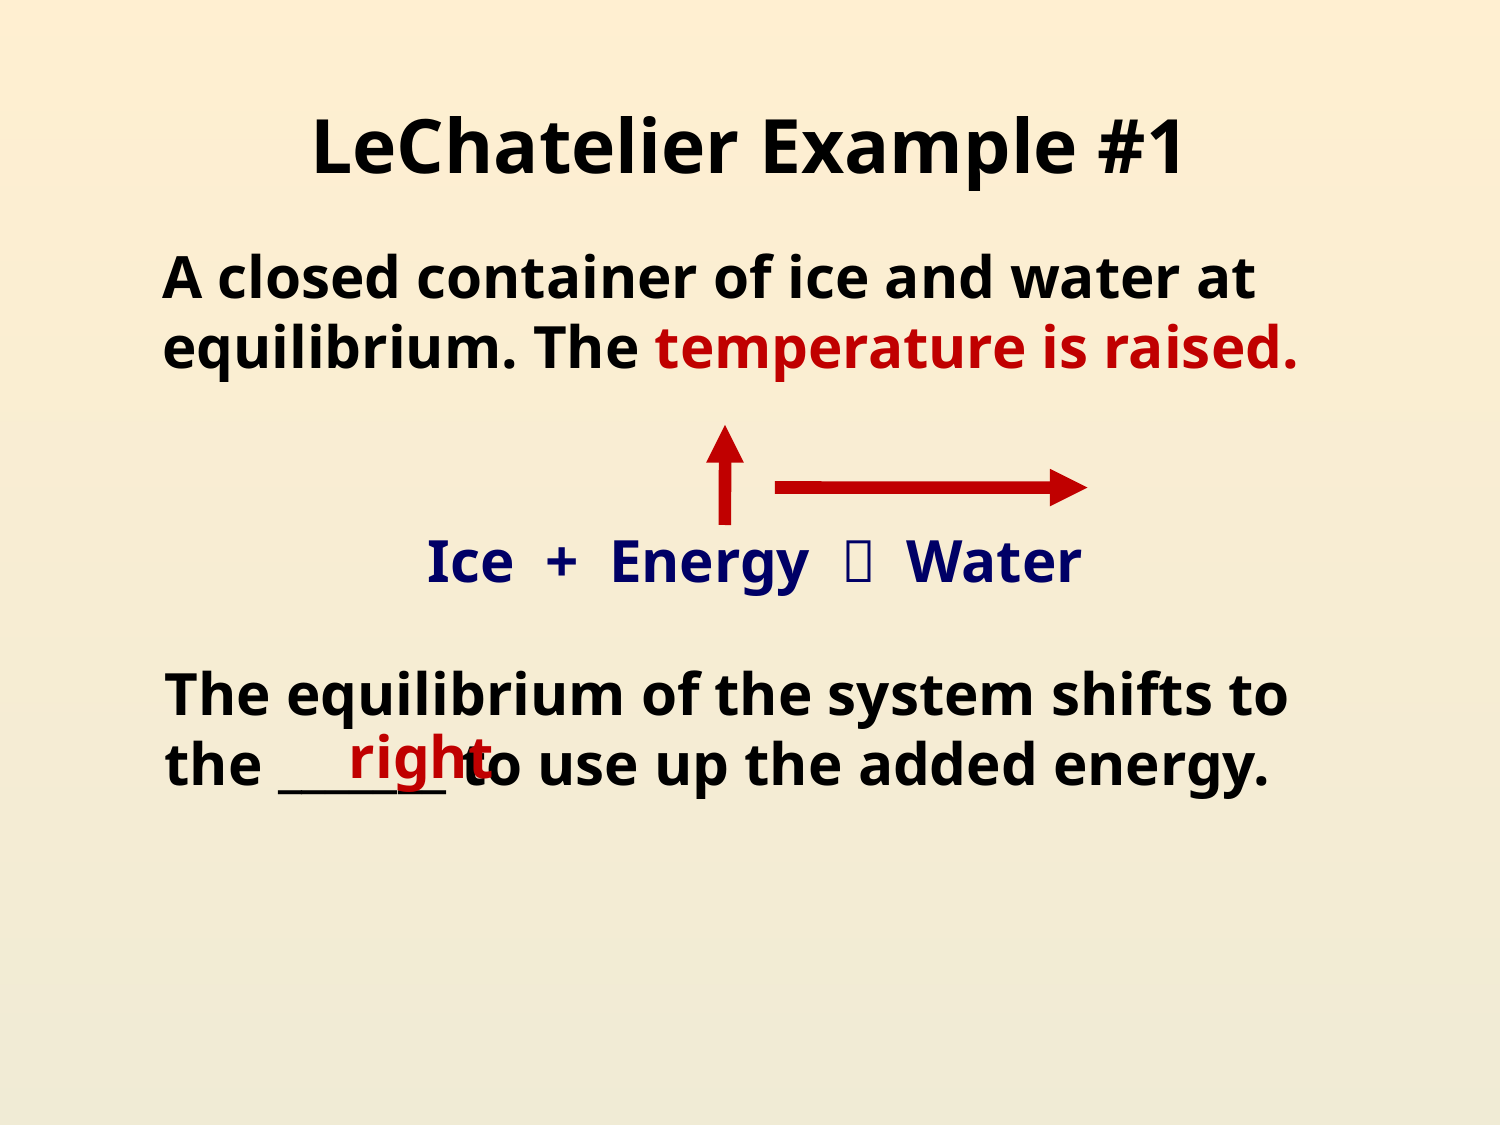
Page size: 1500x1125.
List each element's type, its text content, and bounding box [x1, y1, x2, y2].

text_box The equilibrium of the system shifts to the _______ to use up the added energy. [149, 649, 1413, 805]
text_box [774, 481, 1088, 494]
text_box A closed container of ice and water at equilibrium. The temperature is raised. [147, 232, 1338, 388]
text_box right [333, 712, 508, 798]
text_box Ice + Energy  Water [413, 516, 1099, 602]
text_box [718, 424, 732, 526]
title LeChatelier Example #1 [112, 49, 1388, 238]
